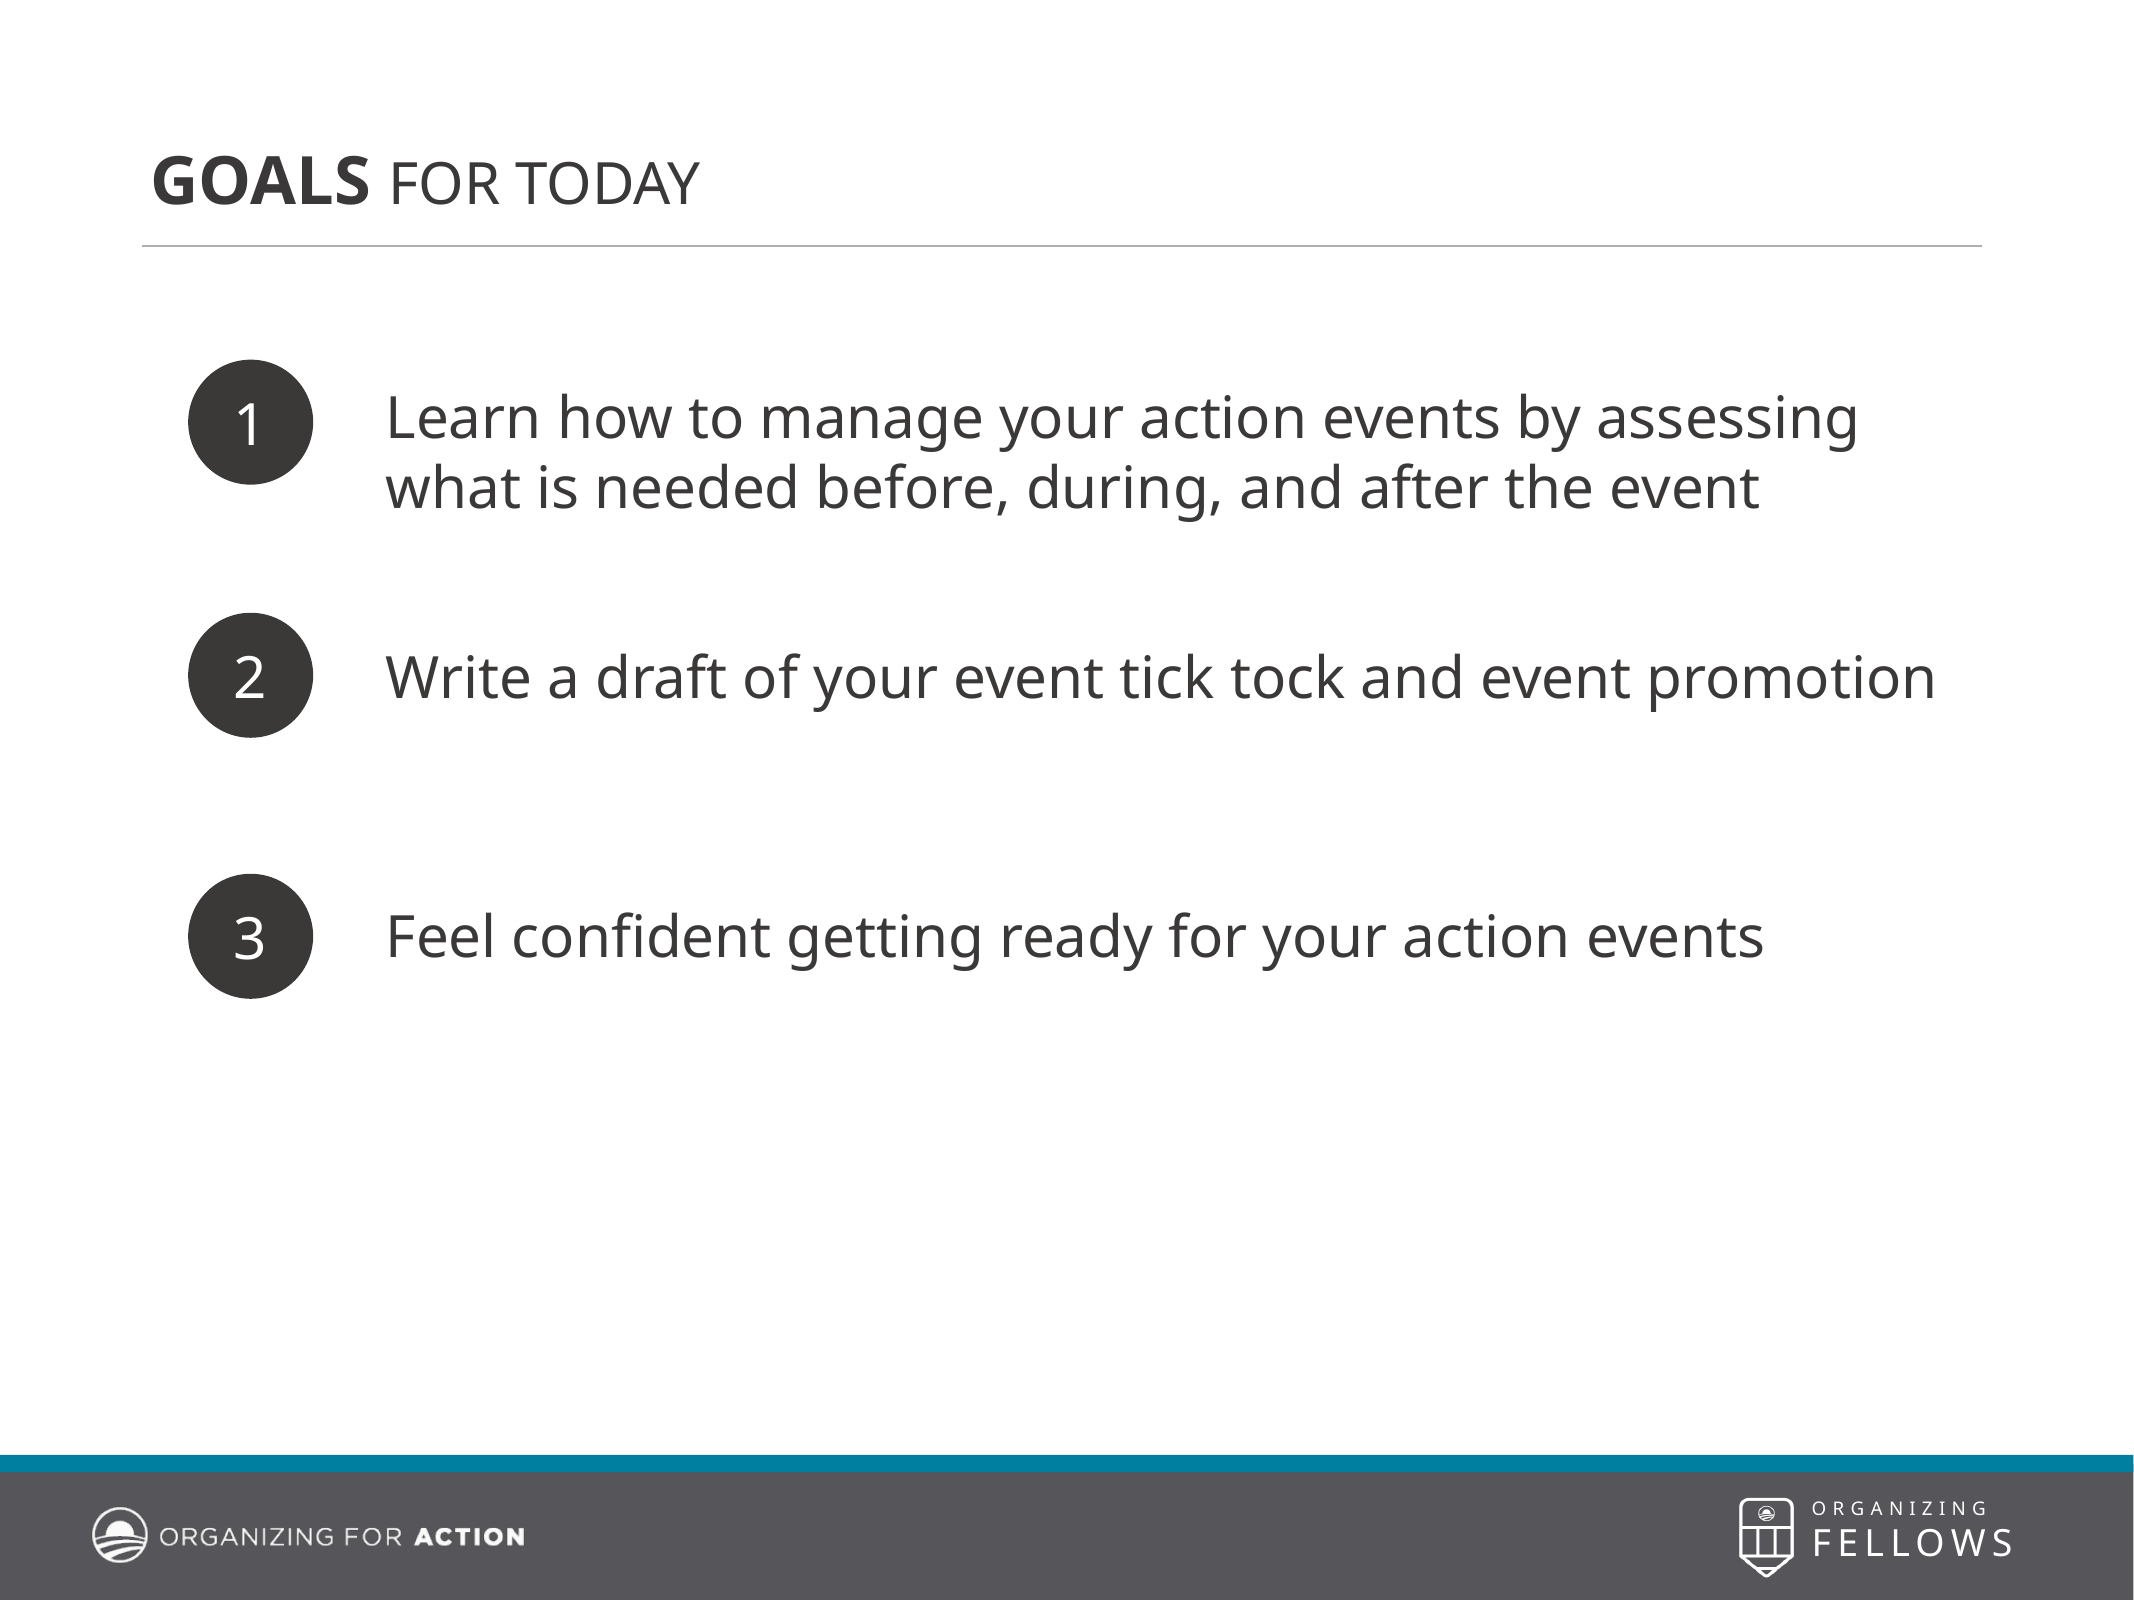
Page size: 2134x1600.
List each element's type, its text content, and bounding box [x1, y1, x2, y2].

text_box Learn how to manage your action events by assessing what is needed before, during, and after the event [370, 372, 1982, 528]
text_box 1 [188, 359, 314, 485]
text_box 2 [188, 612, 314, 738]
text_box Feel confident getting ready for your action events [370, 891, 1982, 977]
text_box Write a draft of your event tick tock and event promotion [370, 632, 1982, 718]
text_box GOALS FOR TODAY [135, 130, 822, 226]
text_box 3 [188, 873, 314, 999]
picture [0, 1473, 2134, 1600]
